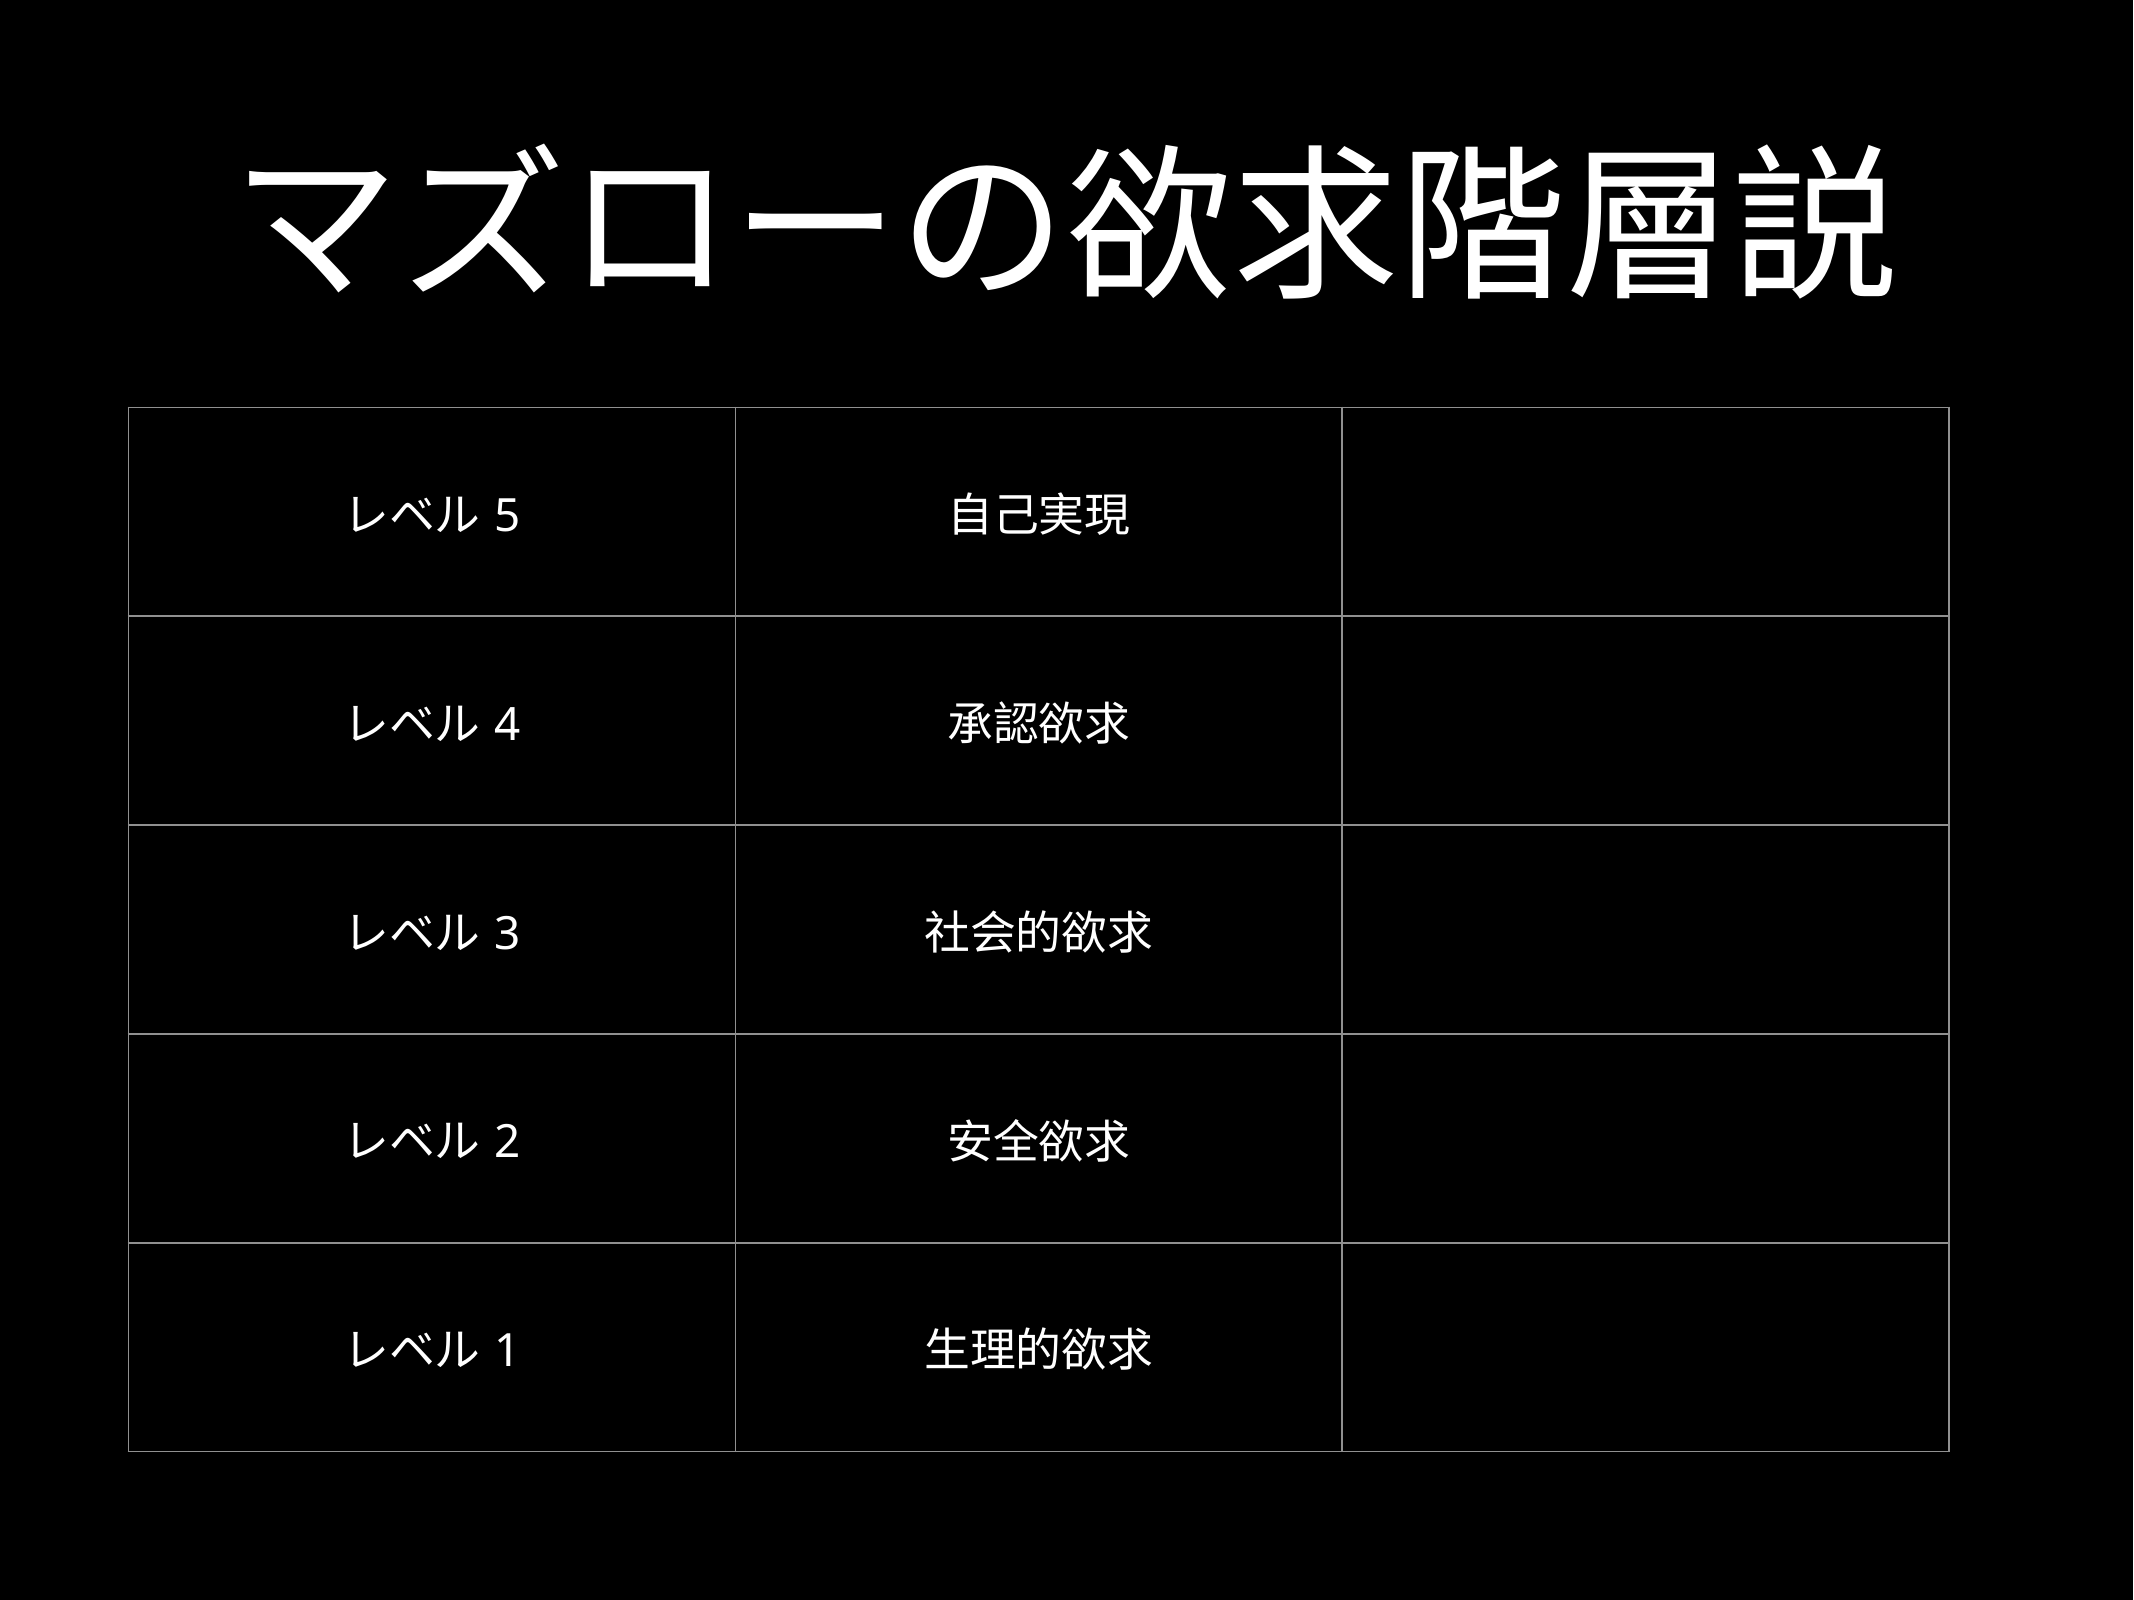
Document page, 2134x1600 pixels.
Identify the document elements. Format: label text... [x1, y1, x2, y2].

table_cell レベル2 [129, 1035, 735, 1242]
table_cell 生理的欲求 [736, 1244, 1341, 1451]
table_cell [1343, 826, 1948, 1033]
table_cell レベル1 [129, 1244, 735, 1451]
table_cell [1343, 1244, 1948, 1451]
table_header 自己実現 [736, 408, 1341, 615]
table_cell レベル3 [129, 826, 735, 1033]
table_cell 安全欲求 [736, 1035, 1341, 1242]
table_cell 社会的欲求 [736, 826, 1341, 1033]
table_cell [1343, 1035, 1948, 1242]
table_cell 承認欲求 [736, 617, 1341, 824]
table_header [1343, 408, 1948, 615]
table_cell レベル4 [129, 617, 735, 824]
title マズローの欲求階層説 [155, 41, 1978, 397]
table_cell [1343, 617, 1948, 824]
table_header レベル5 [129, 408, 735, 615]
